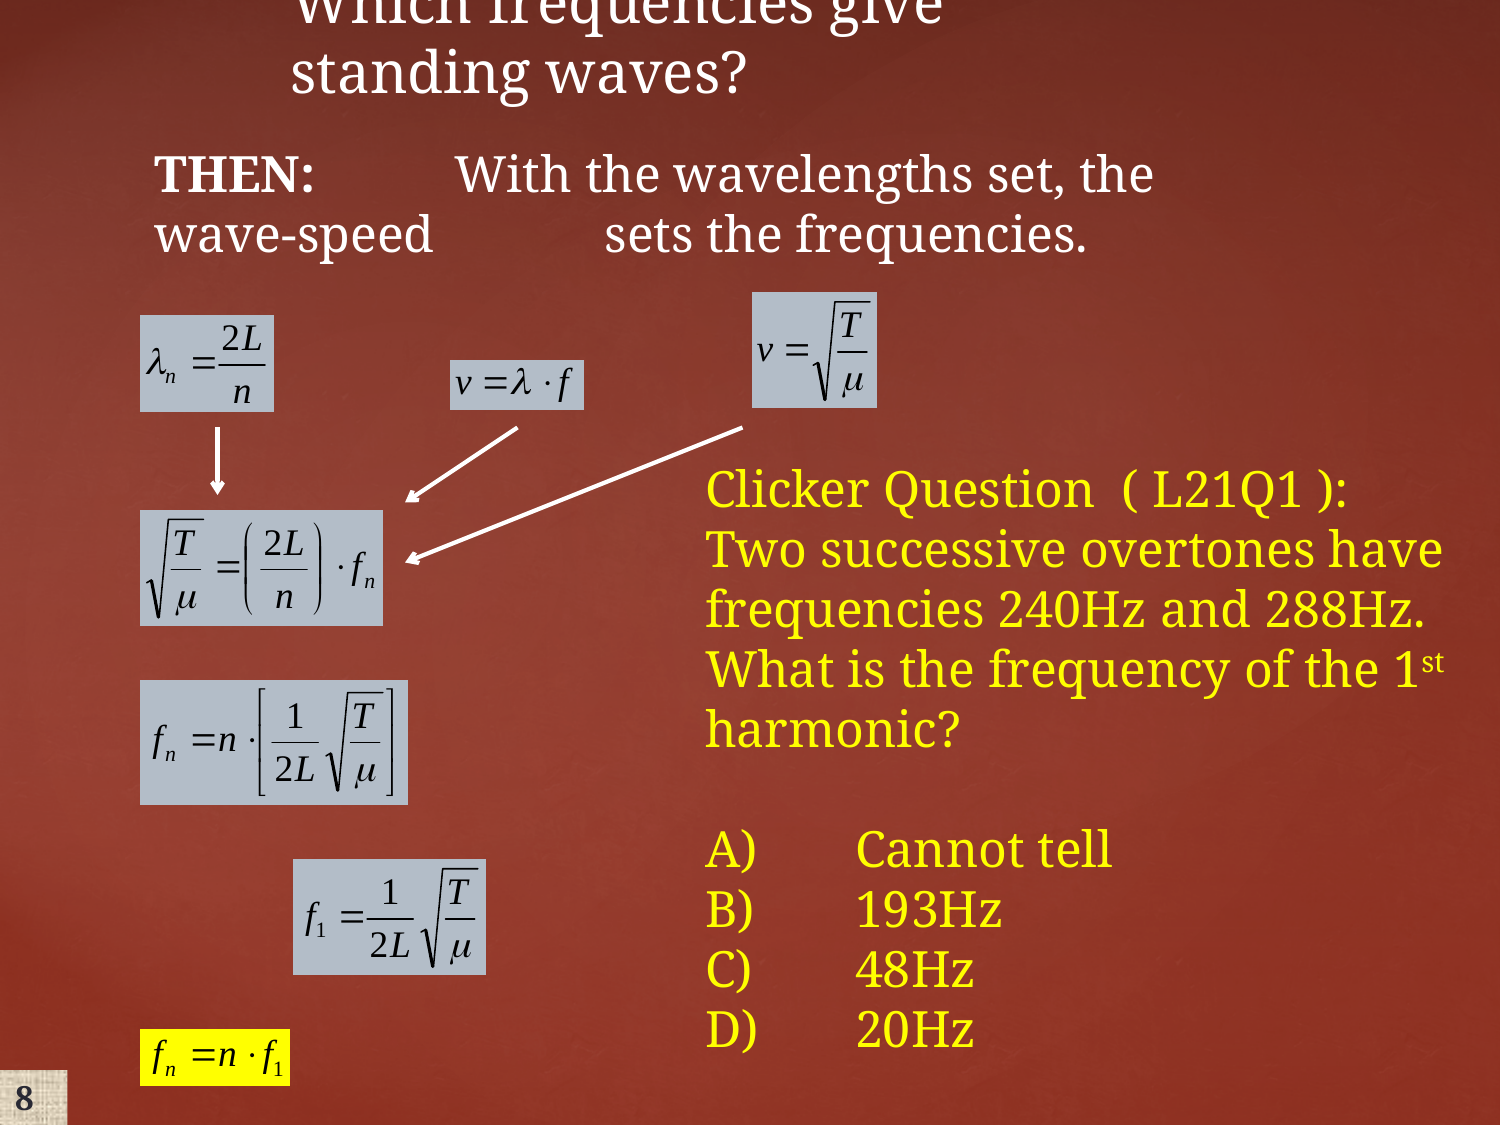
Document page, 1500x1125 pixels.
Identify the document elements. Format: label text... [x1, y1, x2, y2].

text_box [751, 291, 878, 409]
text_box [291, 858, 487, 976]
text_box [449, 359, 585, 411]
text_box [139, 509, 384, 627]
text_box Which frequencies give standing waves? [275, 29, 1210, 113]
text_box THEN: With the wavelengths set, the wave-speed sets the frequencies. [139, 157, 1280, 270]
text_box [139, 314, 275, 413]
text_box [139, 1028, 291, 1087]
text_box 8 [0, 1070, 68, 1125]
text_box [404, 426, 743, 563]
text_box Clicker Question ( L21Q1 ): Two successive overtones have frequencies 240Hz and 288Hz. What is the frequency of the 1st harmonic? A) Cannot tell B) 193Hz C) 48Hz D) 20Hz [689, 524, 1500, 1125]
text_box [139, 679, 409, 806]
